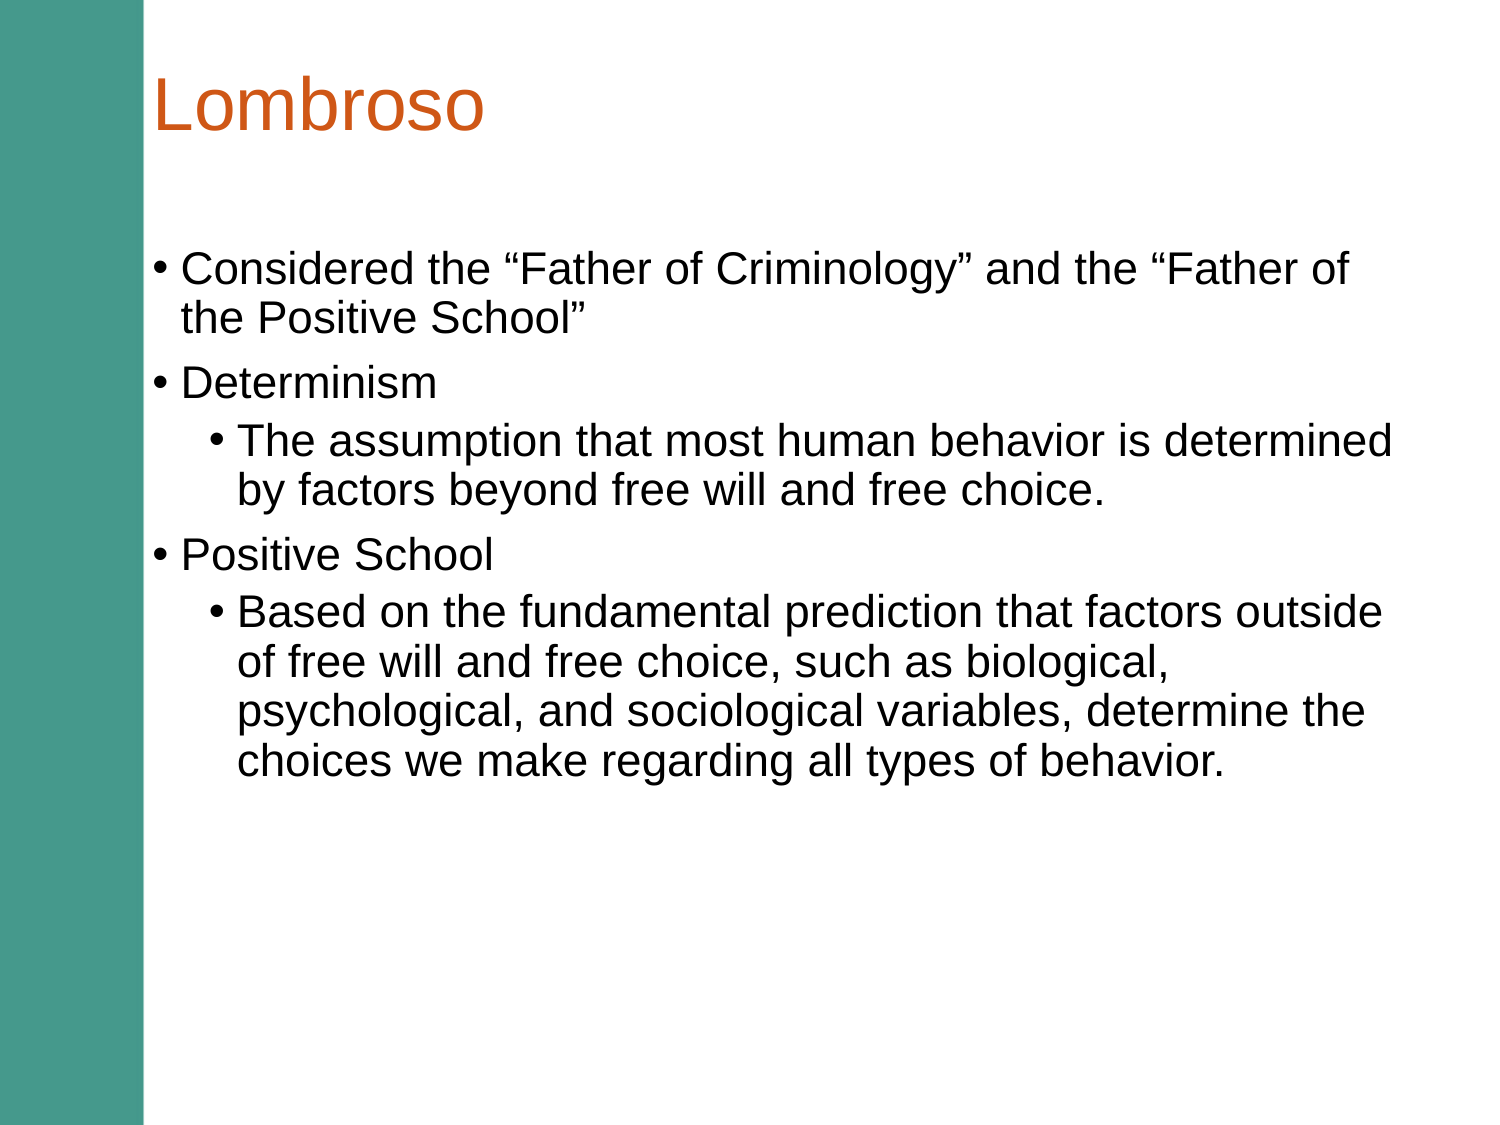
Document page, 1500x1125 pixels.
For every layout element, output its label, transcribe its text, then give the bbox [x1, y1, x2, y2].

title Lombroso [137, 37, 1432, 175]
picture [0, 0, 1500, 1125]
list Considered the “Father of Criminology” and the “Father of the Positive School” Determinism The assumption that most human behavior is determined by factors beyond free will and free choice. Positive School Based on the fundamental prediction that factors outside of free will and free choice, such as biological, psychological, and sociological variables, determine the choices we make regarding all types of behavior. [137, 237, 1432, 952]
